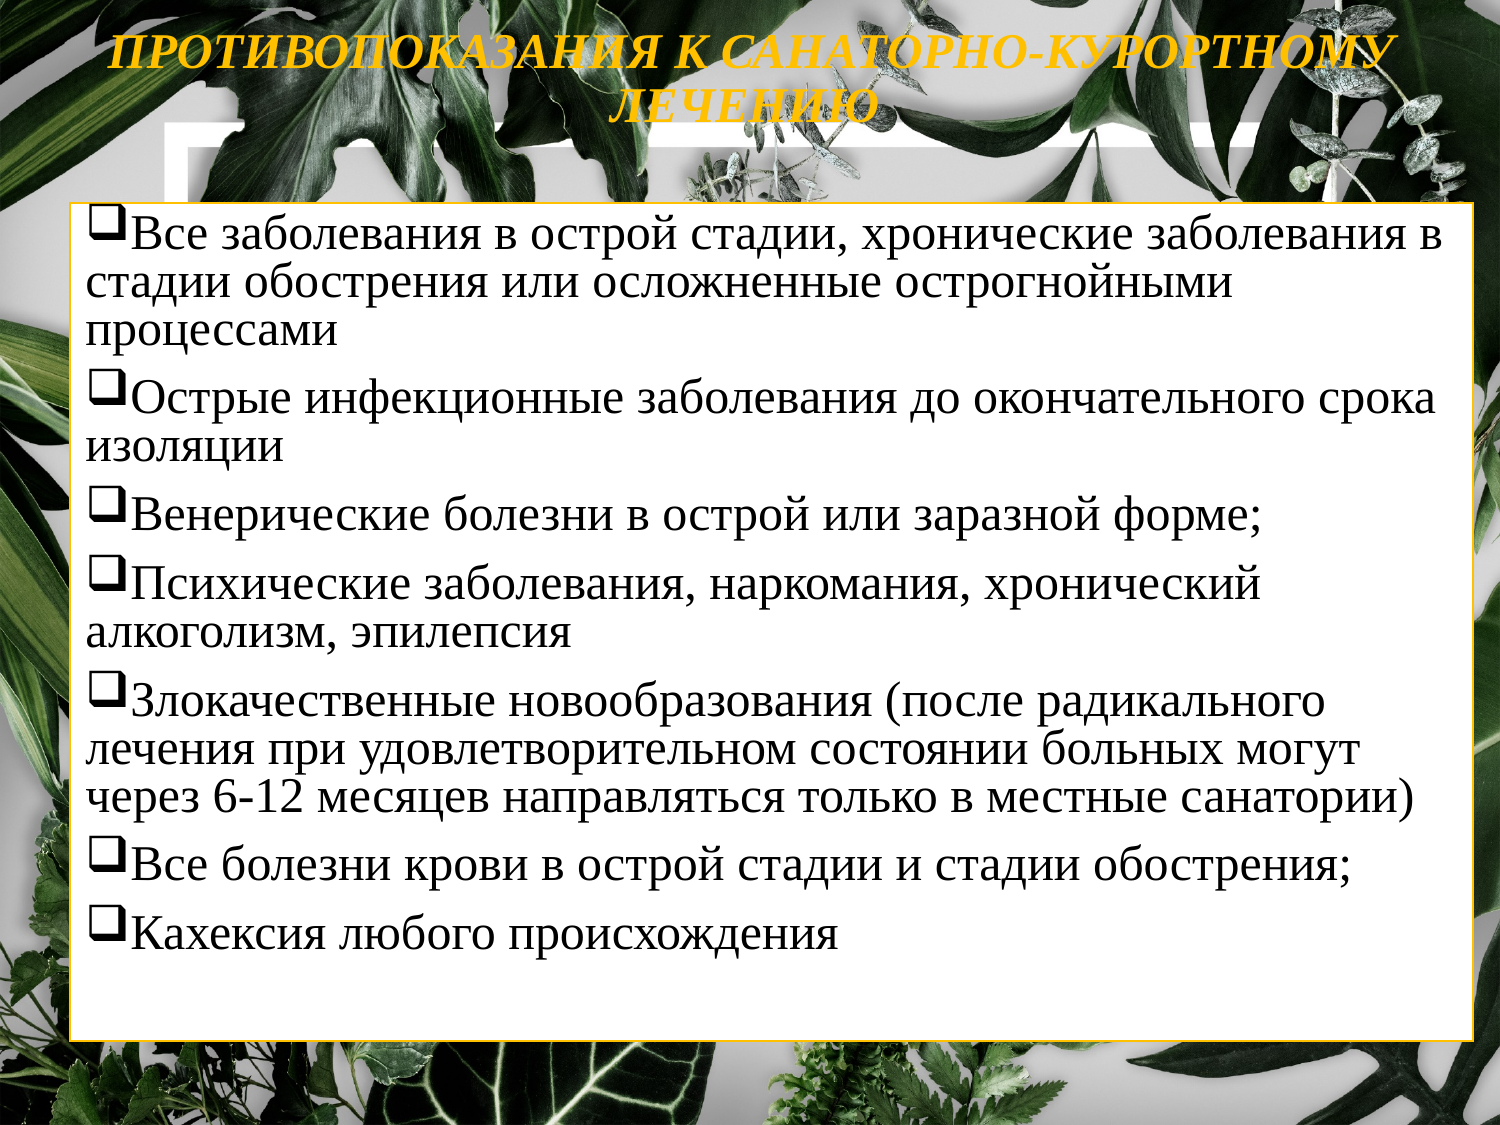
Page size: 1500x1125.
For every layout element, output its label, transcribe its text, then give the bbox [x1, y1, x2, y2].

subtitle Все заболевания в острой стадии, хронические заболевания в стадии обострения или осложненные острогнойными процессами Острые инфекционные заболевания до окончательного срока изоляции Венерические болезни в острой или заразной форме; Психические заболевания, наркомания, хронический алкоголизм, эпилепсия Злокачественные новообразования (после радикального лечения при удовлетворительном состоянии больных могут через 6-12 месяцев направляться только в местные санатории) Все болезни крови в острой стадии и стадии обострения; Кахексия любого происхождения [69, 202, 1474, 1042]
title ПРОТИВОПОКАЗАНИЯ К САНАТОРНО-КУРОРТНОМУ ЛЕЧЕНИЮ [40, 0, 1462, 141]
picture [0, 0, 1500, 1125]
